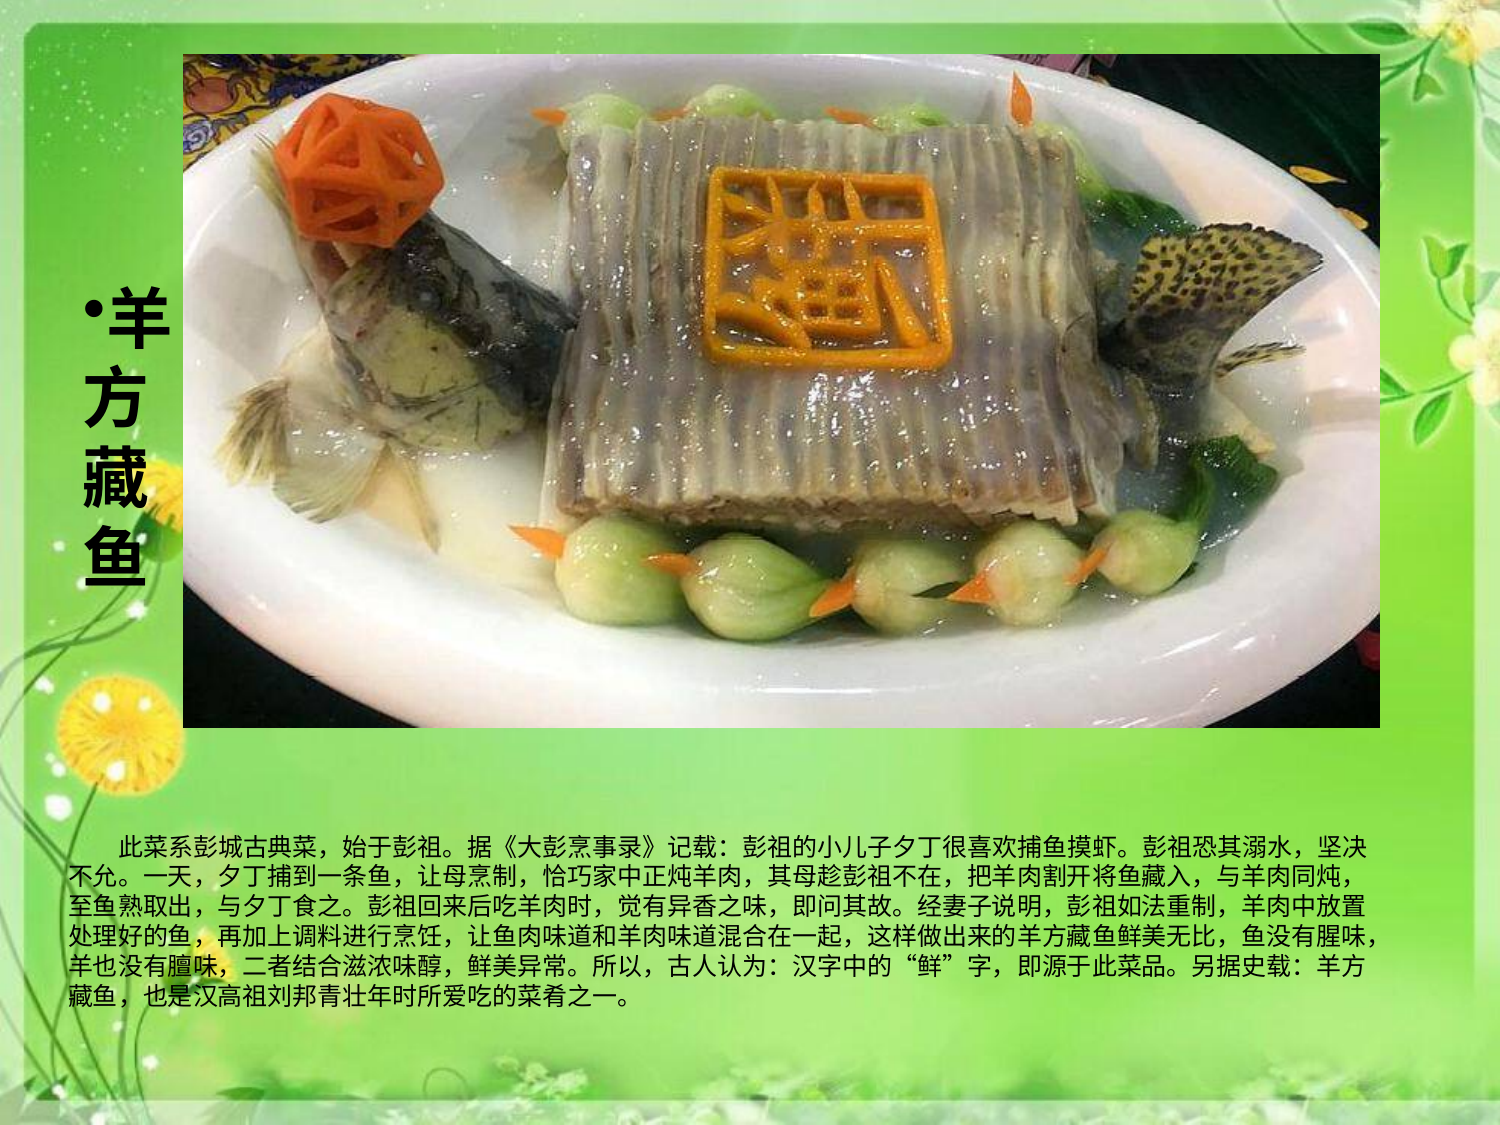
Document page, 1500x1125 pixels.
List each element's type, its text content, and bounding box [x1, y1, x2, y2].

picture [0, 0, 1500, 1125]
text_box 此菜系彭城古典菜，始于彭祖。据《大彭烹事录》记载：彭祖的小儿子夕丁很喜欢捕鱼摸虾。彭祖恐其溺水，坚决不允。一天，夕丁捕到一条鱼，让母烹制，恰巧家中正炖羊肉，其母趁彭祖不在，把羊肉割开将鱼藏入，与羊肉同炖，至鱼熟取出，与夕丁食之。彭祖回来后吃羊肉时，觉有异香之味，即问其故。经妻子说明，彭祖如法重制，羊肉中放置处理好的鱼，再加上调料进行烹饪，让鱼肉味道和羊肉味道混合在一起，这样做出来的羊方藏鱼鲜美无比，鱼没有腥味，羊也没有膻味，二者结合滋浓味醇，鲜美异常。所以，古人认为：汉字中的“鲜”字，即源于此菜品。另据史载：羊方藏鱼，也是汉高祖刘邦青壮年时所爱吃的菜肴之一。 [53, 823, 1388, 1018]
text_box 羊 方 藏 鱼 [17, 268, 177, 604]
